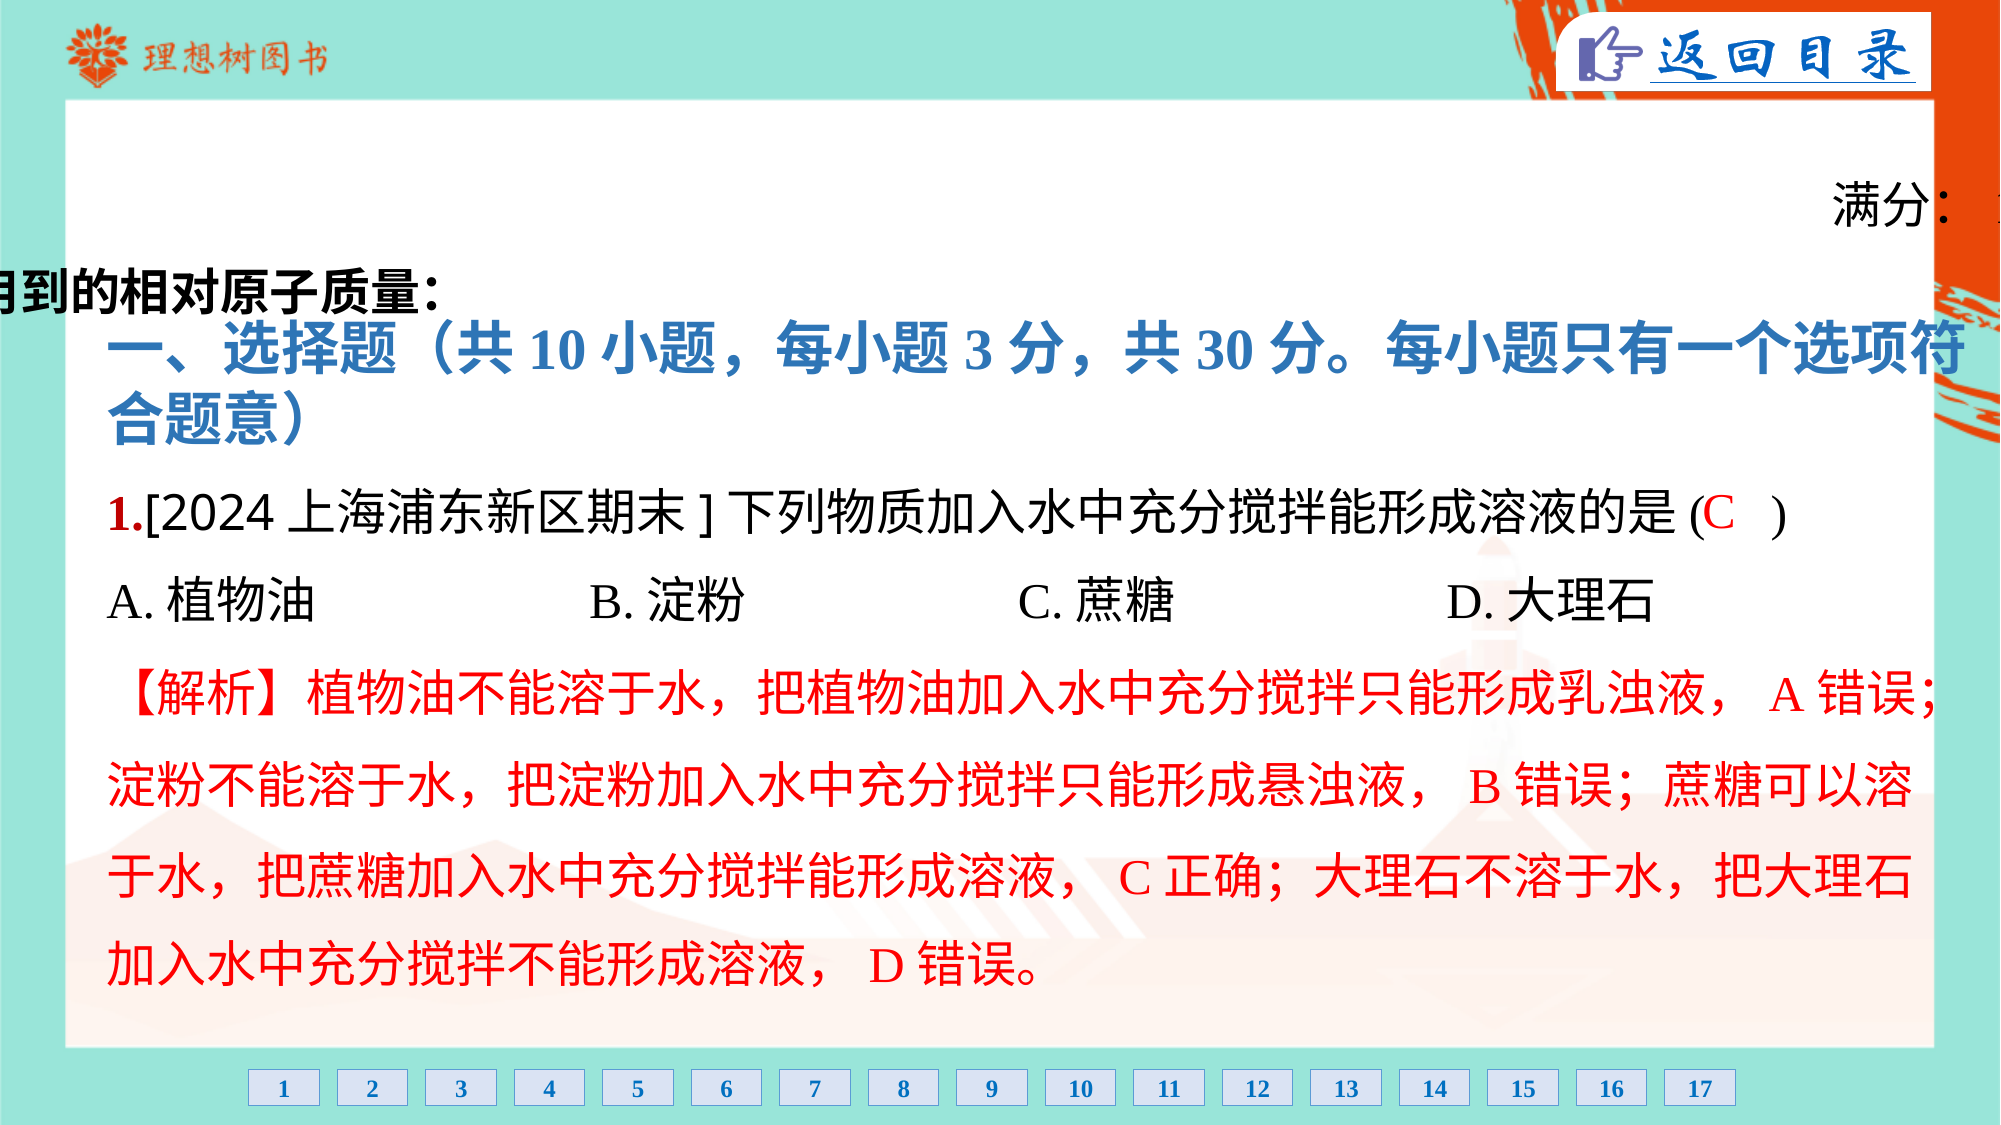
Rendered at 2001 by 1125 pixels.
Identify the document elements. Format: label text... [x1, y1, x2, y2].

text_box 1.[2024上海浦东新区期末]下列物质加入水中充分搅拌能形成溶液的是( ) [106, 452, 1895, 531]
text_box 一、选择题（共10小题，每小题3分，共30分。每小题只有一个选项符 合题意） [106, 311, 1895, 452]
text_box 【解析】植物油不能溶于水，把植物油加入水中充分搅拌只能形成乳浊液，A错误； 淀粉不能溶于水，把淀粉加入水中充分搅拌只能形成悬浊液，B错误；蔗糖可以溶 于水，把蔗糖加入水中充分搅拌能形成溶液，C正确；大理石不溶于水，把大理石 加入水中充分搅拌不能形成溶液，D错误。 [106, 630, 1895, 983]
text_box C [1684, 450, 1754, 530]
text_box A.植物油 B.淀粉 C.蔗糖 D.大理石 [106, 541, 1895, 620]
picture [0, 0, 2000, 1125]
